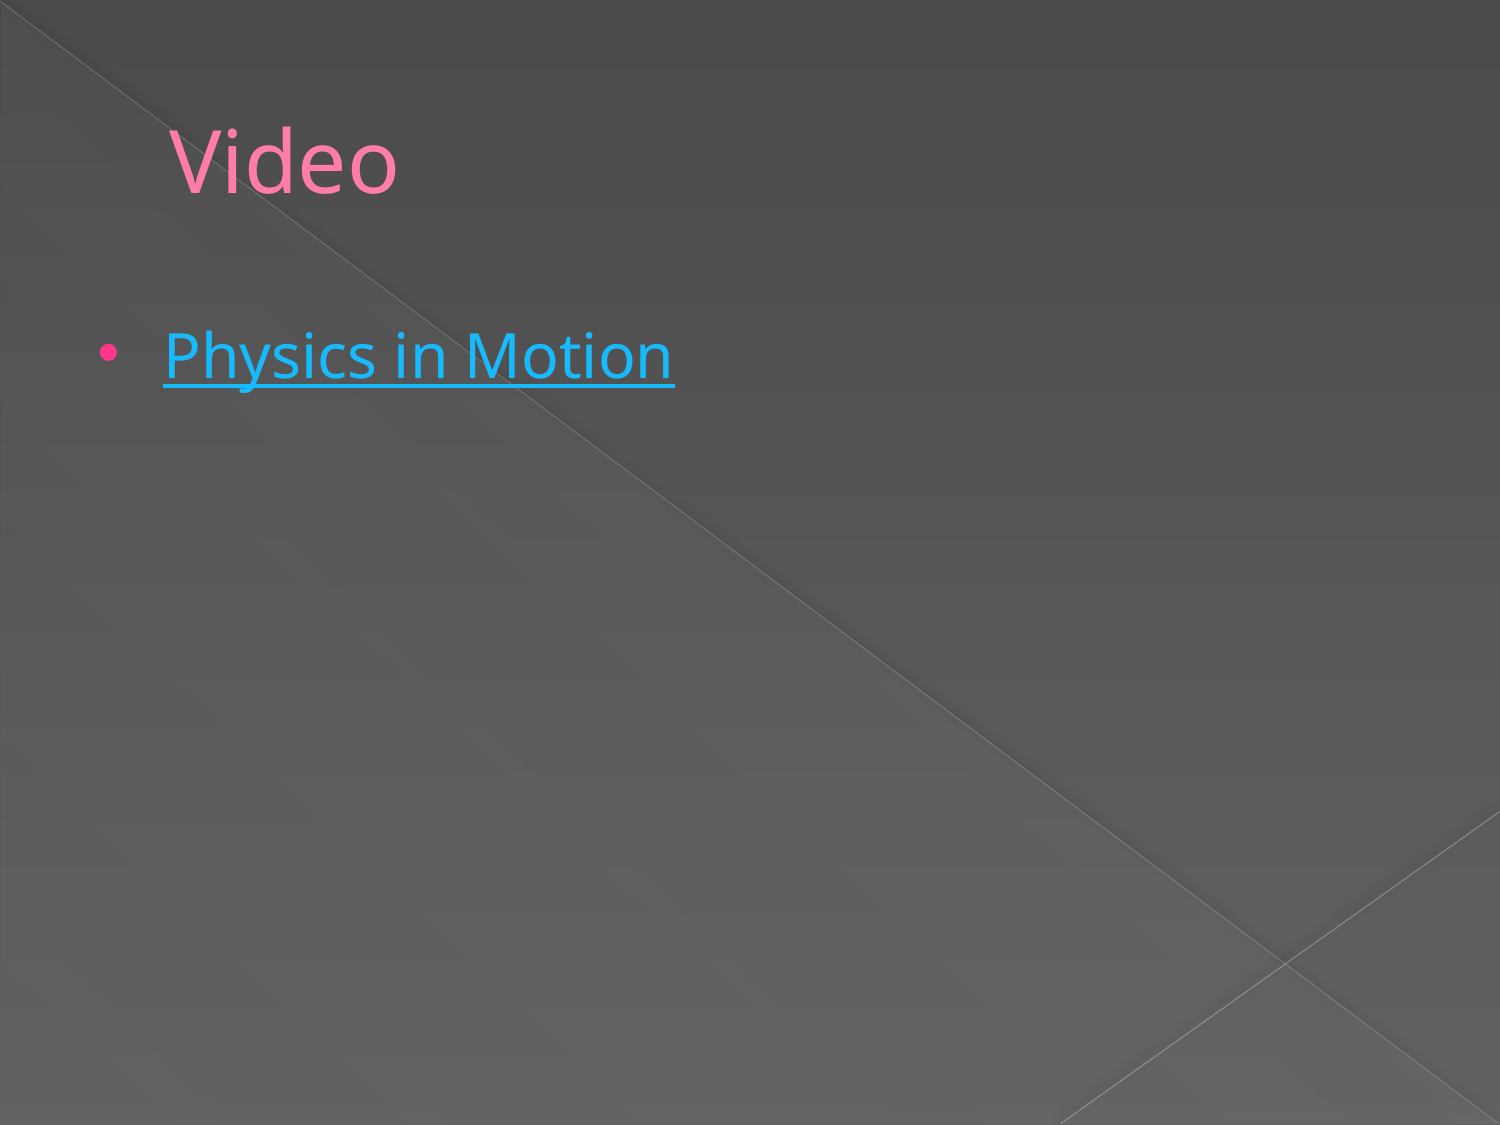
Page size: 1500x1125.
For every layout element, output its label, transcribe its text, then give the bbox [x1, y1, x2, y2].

title Video [75, 43, 1425, 274]
list Physics in Motion [75, 308, 1425, 1059]
